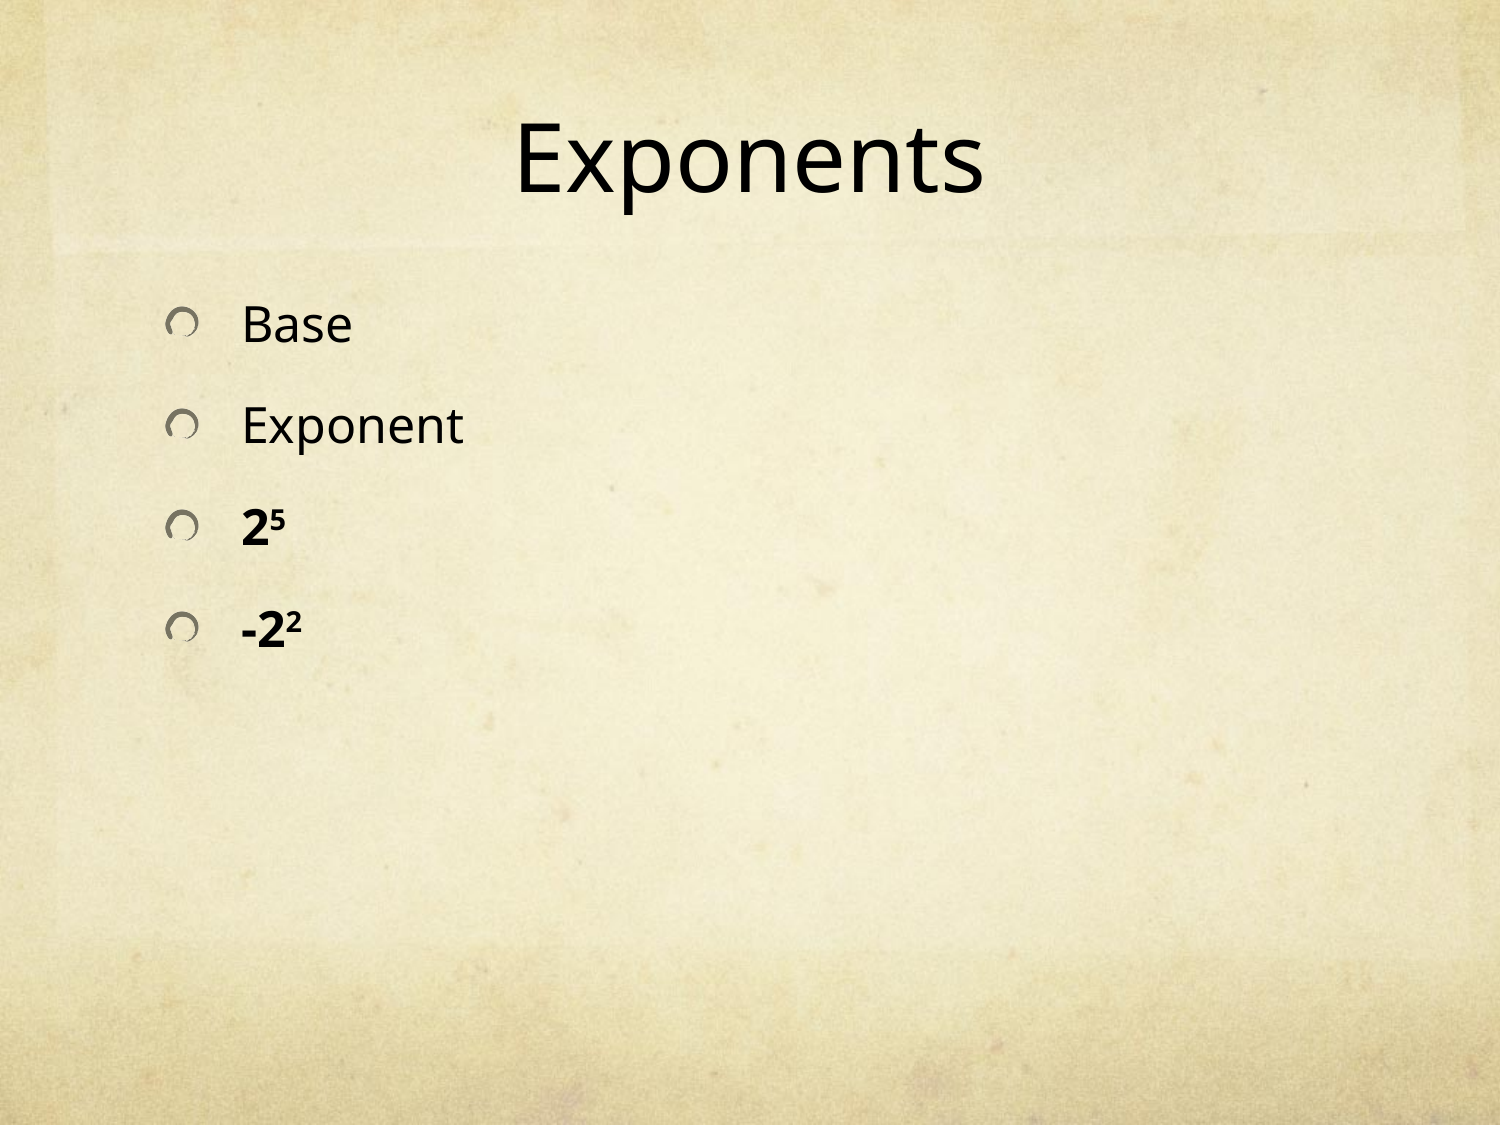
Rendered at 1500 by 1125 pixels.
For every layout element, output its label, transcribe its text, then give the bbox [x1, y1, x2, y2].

picture [0, 0, 1500, 1125]
list Base Exponent 25 -22 [150, 284, 1350, 950]
title Exponents [150, 82, 1350, 225]
